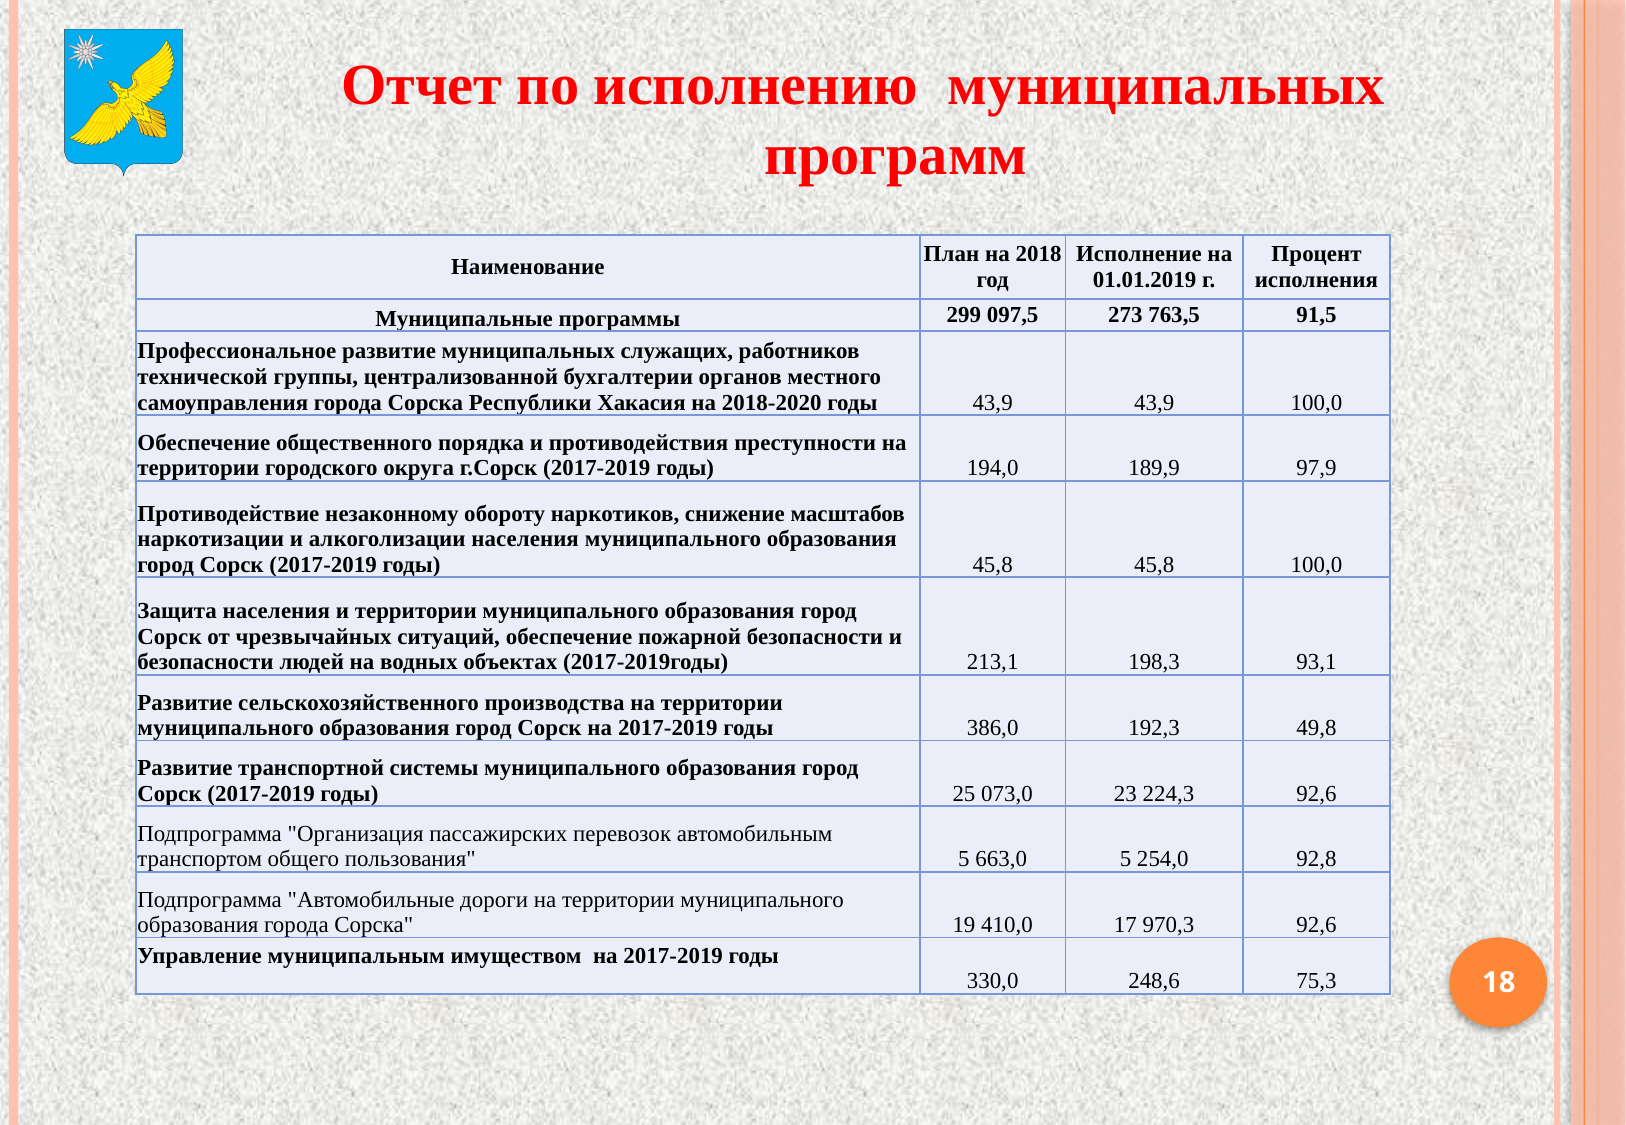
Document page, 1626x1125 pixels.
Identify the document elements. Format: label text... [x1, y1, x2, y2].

table_cell 17 970,3 [1066, 873, 1242, 937]
picture [0, 0, 8, 1125]
table_cell 97,9 [1244, 416, 1389, 480]
table_cell 100,0 [1244, 332, 1389, 414]
table_cell 330,0 [921, 938, 1065, 993]
table_cell 75,3 [1244, 938, 1389, 993]
table_cell 43,9 [1066, 332, 1242, 414]
table_cell 93,1 [1244, 578, 1389, 674]
text_box Отчет по исполнению муниципальных программ [226, 38, 1501, 194]
table_cell 299 097,5 [921, 300, 1065, 330]
table_cell 19 410,0 [921, 873, 1065, 937]
table_cell 5 663,0 [921, 807, 1065, 871]
table_cell 189,9 [1066, 416, 1242, 480]
table_cell 100,0 [1244, 482, 1389, 576]
table_header Исполнение на 01.01.2019 г. [1066, 236, 1242, 298]
table_cell Развитие транспортной системы муниципального образования город Сорск (2017-2019 годы) [137, 741, 919, 805]
table_cell Защита населения и территории муниципального образования город Сорск от чрезвычайных ситуаций, обеспечение пожарной безопасности и безопасности людей на водных объектах (2017-2019годы) [137, 578, 919, 674]
table_cell 92,8 [1244, 807, 1389, 871]
table_cell Развитие сельскохозяйственного производства на территории муниципального образования город Сорск на 2017-2019 годы [137, 676, 919, 740]
table_cell 23 224,3 [1066, 741, 1242, 805]
table_cell 192,3 [1066, 676, 1242, 740]
table_cell 45,8 [1066, 482, 1242, 576]
table_cell 198,3 [1066, 578, 1242, 674]
table_header План на 2018 год [921, 236, 1065, 298]
table_cell 92,6 [1244, 873, 1389, 937]
table_cell 91,5 [1244, 300, 1389, 330]
table_cell 213,1 [921, 578, 1065, 674]
table_header Наименование [137, 236, 919, 298]
picture [1561, 0, 1570, 1125]
table_cell 49,8 [1244, 676, 1389, 740]
table_cell 273 763,5 [1066, 300, 1242, 330]
table_cell Муниципальные программы [137, 300, 919, 330]
table_cell 43,9 [921, 332, 1065, 414]
table_cell 5 254,0 [1066, 807, 1242, 871]
table_cell 92,6 [1244, 741, 1389, 805]
table_cell Подпрограмма "Организация пассажирских перевозок автомобильным транспортом общего пользования" [137, 807, 919, 871]
table_cell 194,0 [921, 416, 1065, 480]
table_cell Подпрограмма "Автомобильные дороги на территории муниципального образования города Сорска" [137, 873, 919, 937]
table_cell 45,8 [921, 482, 1065, 576]
slide_number 18 [1444, 940, 1553, 1027]
picture [19, 0, 1554, 1125]
table_cell 25 073,0 [921, 741, 1065, 805]
table_header Процент исполнения [1244, 236, 1389, 298]
table_cell 248,6 [1066, 938, 1242, 993]
table_cell Обеспечение общественного порядка и противодействия преступности на территории городского округа г.Сорск (2017-2019 годы) [137, 416, 919, 480]
table_cell Управление муниципальным имуществом на 2017-2019 годы [137, 938, 919, 993]
table_cell Противодействие незаконному обороту наркотиков, снижение масштабов наркотизации и алкоголизации населения муниципального образования город Сорск (2017-2019 годы) [137, 482, 919, 576]
table_cell Профессиональное развитие муниципальных служащих, работников технической группы, централизованной бухгалтерии органов местного самоуправления города Сорска Республики Хакасия на 2018-2020 годы [137, 332, 919, 414]
table_cell 386,0 [921, 676, 1065, 740]
